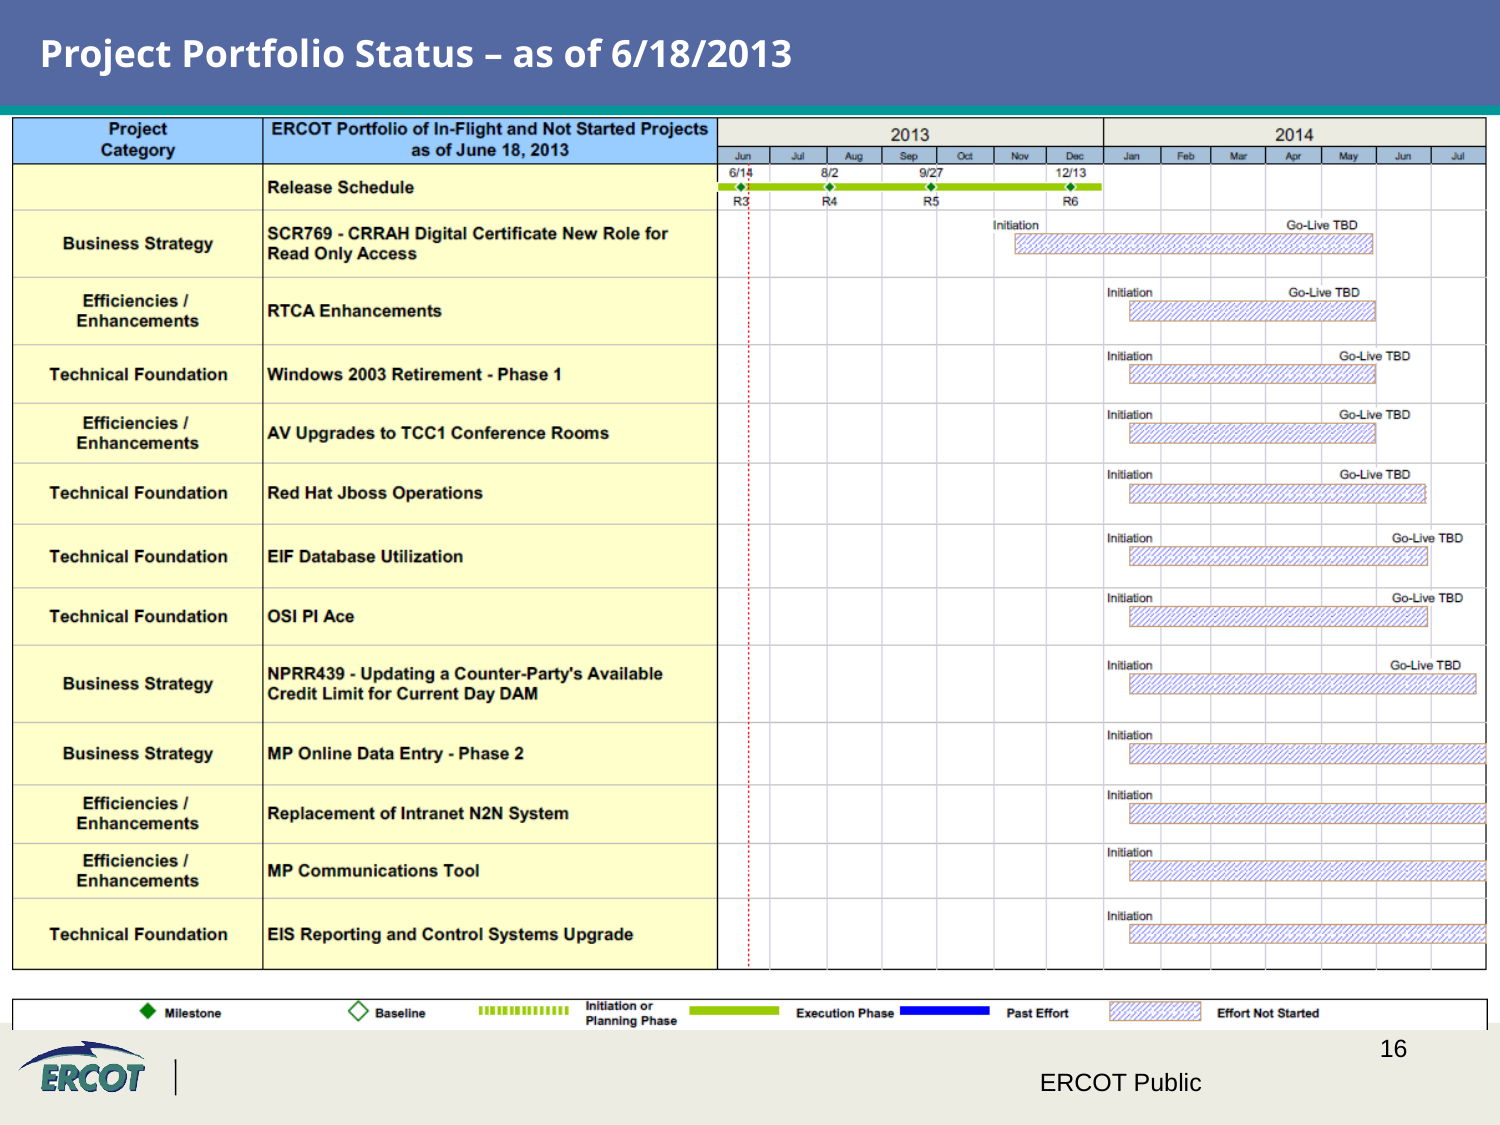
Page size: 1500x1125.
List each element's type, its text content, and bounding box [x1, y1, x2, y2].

text_box [24, 22, 1450, 85]
footer ERCOT Public [1025, 1059, 1438, 1125]
text_box Project Portfolio Status – as of 6/18/2013 [24, 30, 1163, 106]
picture [10, 1031, 151, 1111]
picture [11, 116, 1488, 1030]
